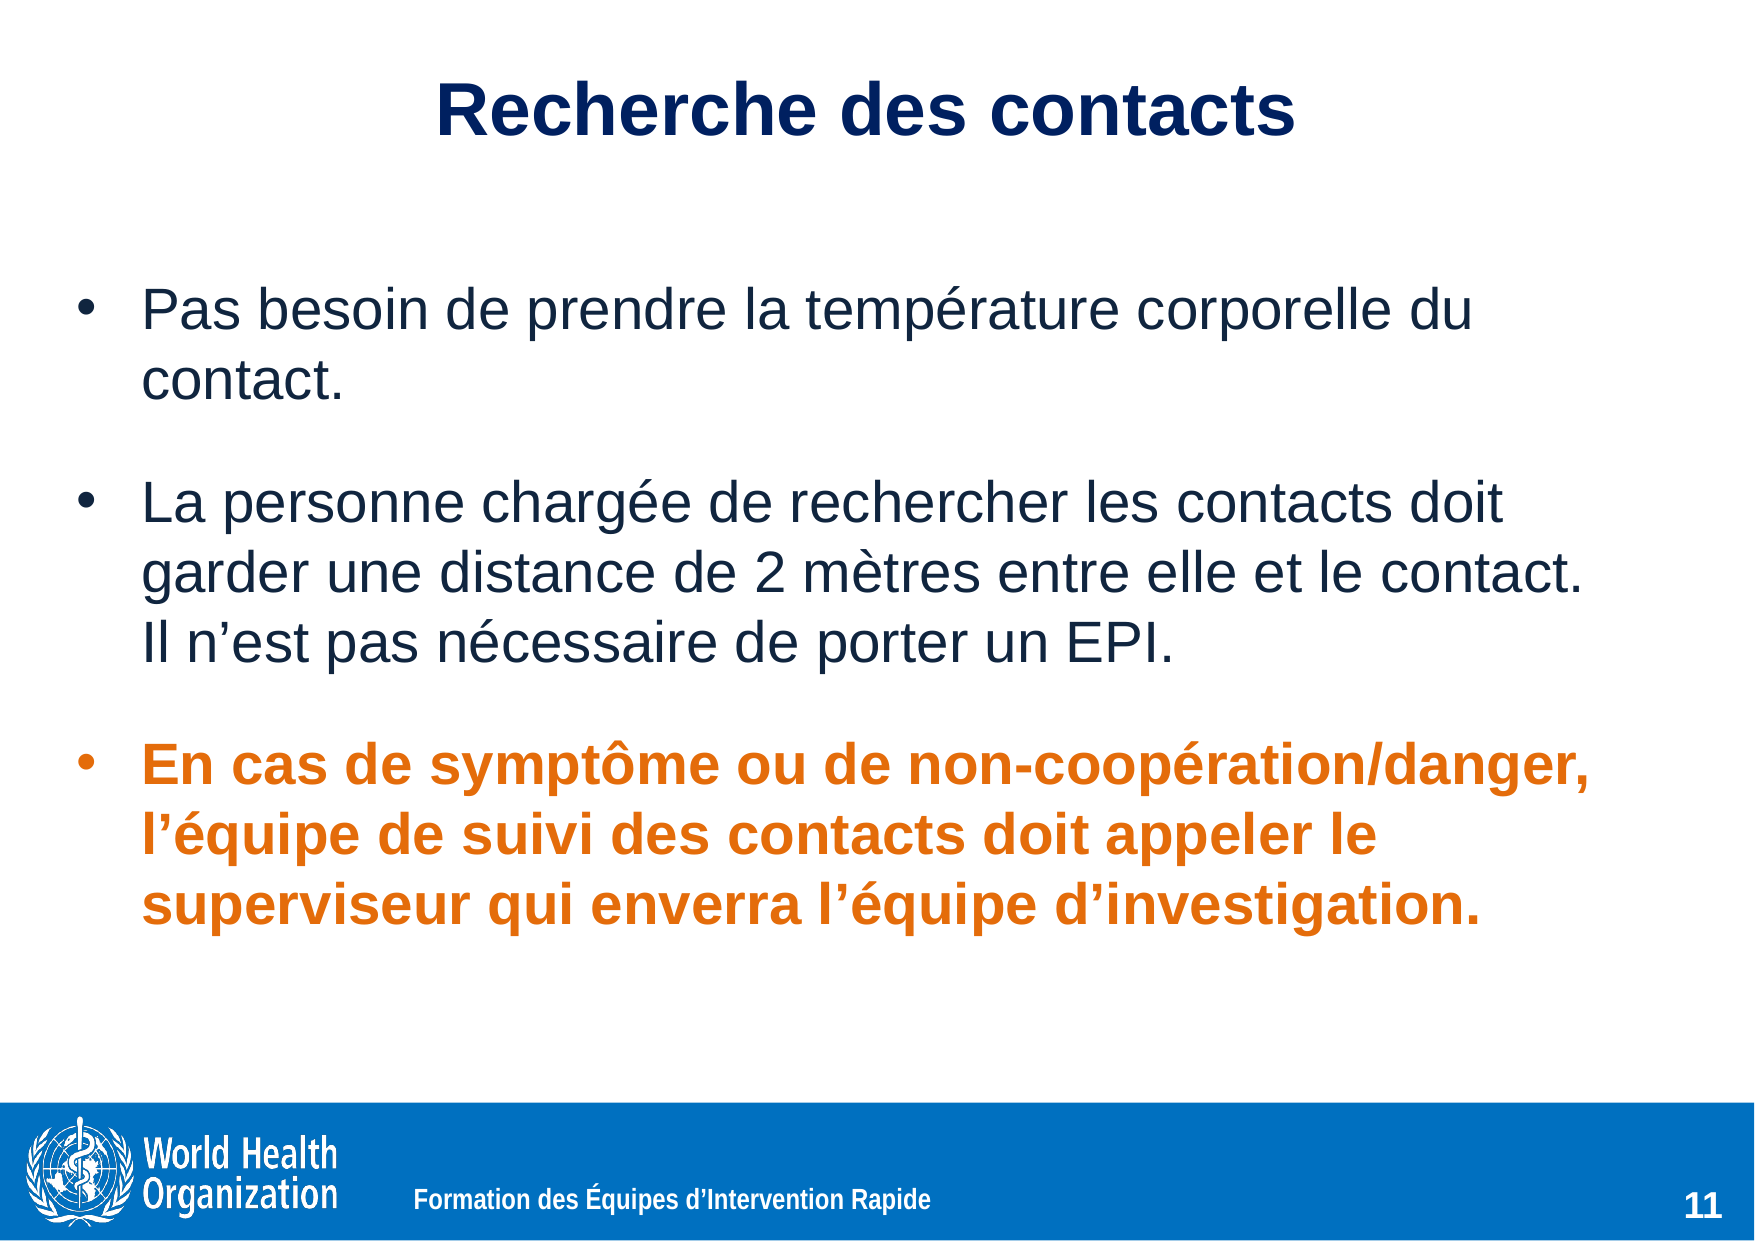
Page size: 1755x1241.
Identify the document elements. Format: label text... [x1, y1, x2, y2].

title Recherche des contacts [87, 1, 1667, 209]
picture [25, 1116, 337, 1227]
list Pas besoin de prendre la température corporelle du contact. La personne chargée de rechercher les contacts doit garder une distance de 2 mètres entre elle et le contact. Il n’est pas nécessaire de porter un EPI. En cas de symptôme ou de non-coopération/danger, l’équipe de suivi des contacts doit appeler le superviseur qui enverra l’équipe d’investigation. [59, 262, 1695, 1117]
